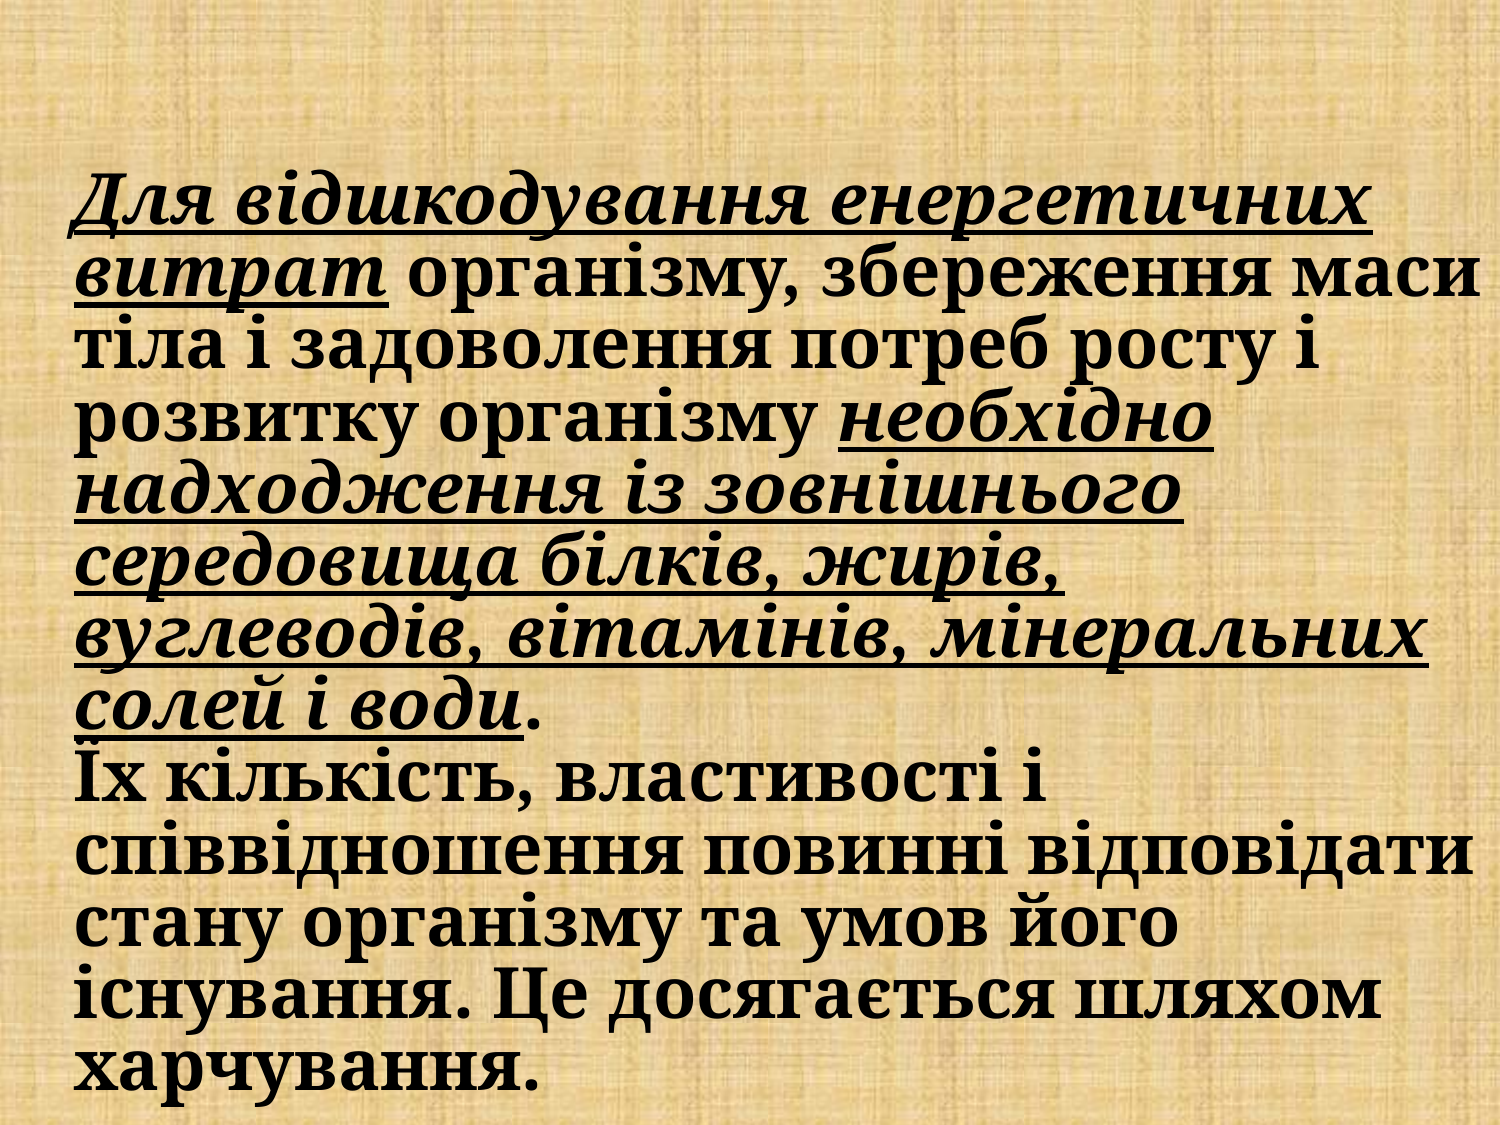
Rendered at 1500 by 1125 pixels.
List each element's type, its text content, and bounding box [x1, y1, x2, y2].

picture [0, 0, 1500, 1125]
text_box Для відшкодування енергетичних витрат організму, збереження маси тіла і задоволення потреб росту і розвитку організму необхідно надходження із зовнішнього середовища білків, жирів, вуглеводів, вітамінів, мінеральних солей і води. Їх кількість, властивості і співвідношення повинні відповідати стану організму та умов його існування. Це досягається шляхом харчування. [58, 159, 1500, 1113]
